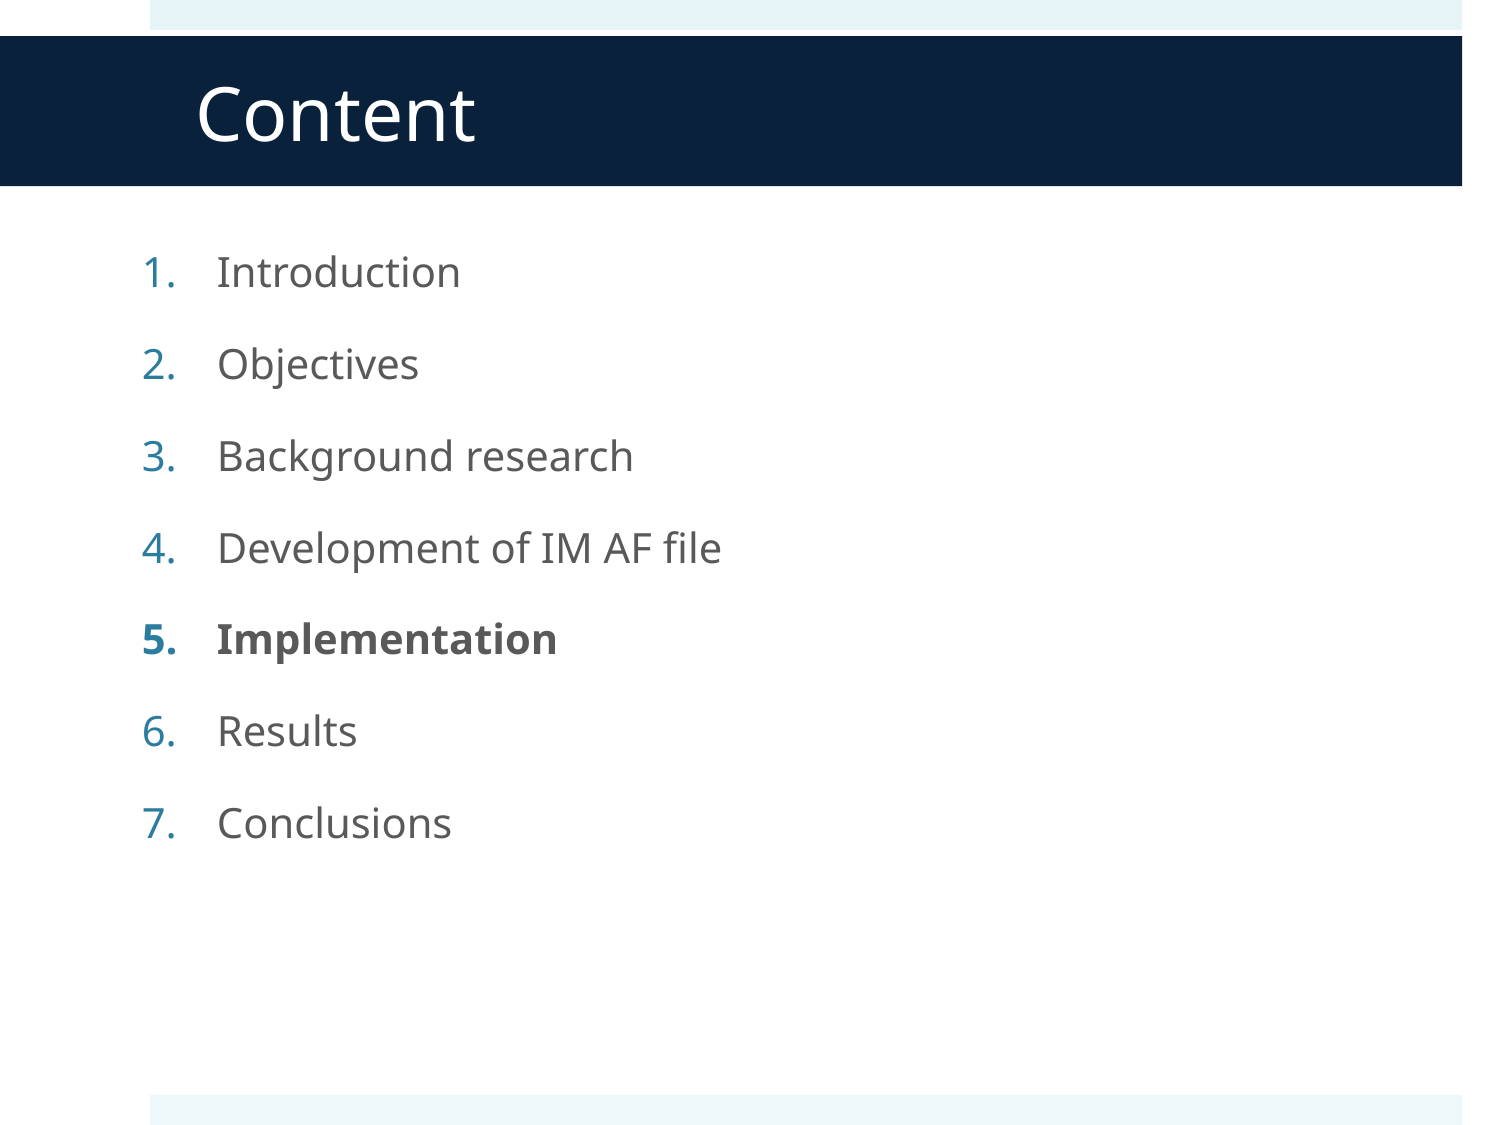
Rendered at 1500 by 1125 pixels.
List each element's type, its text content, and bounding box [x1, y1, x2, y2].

list Introduction Objectives Background research Development of IM AF file Implementation Results Conclusions [126, 238, 1407, 972]
title Content [0, 36, 1463, 187]
